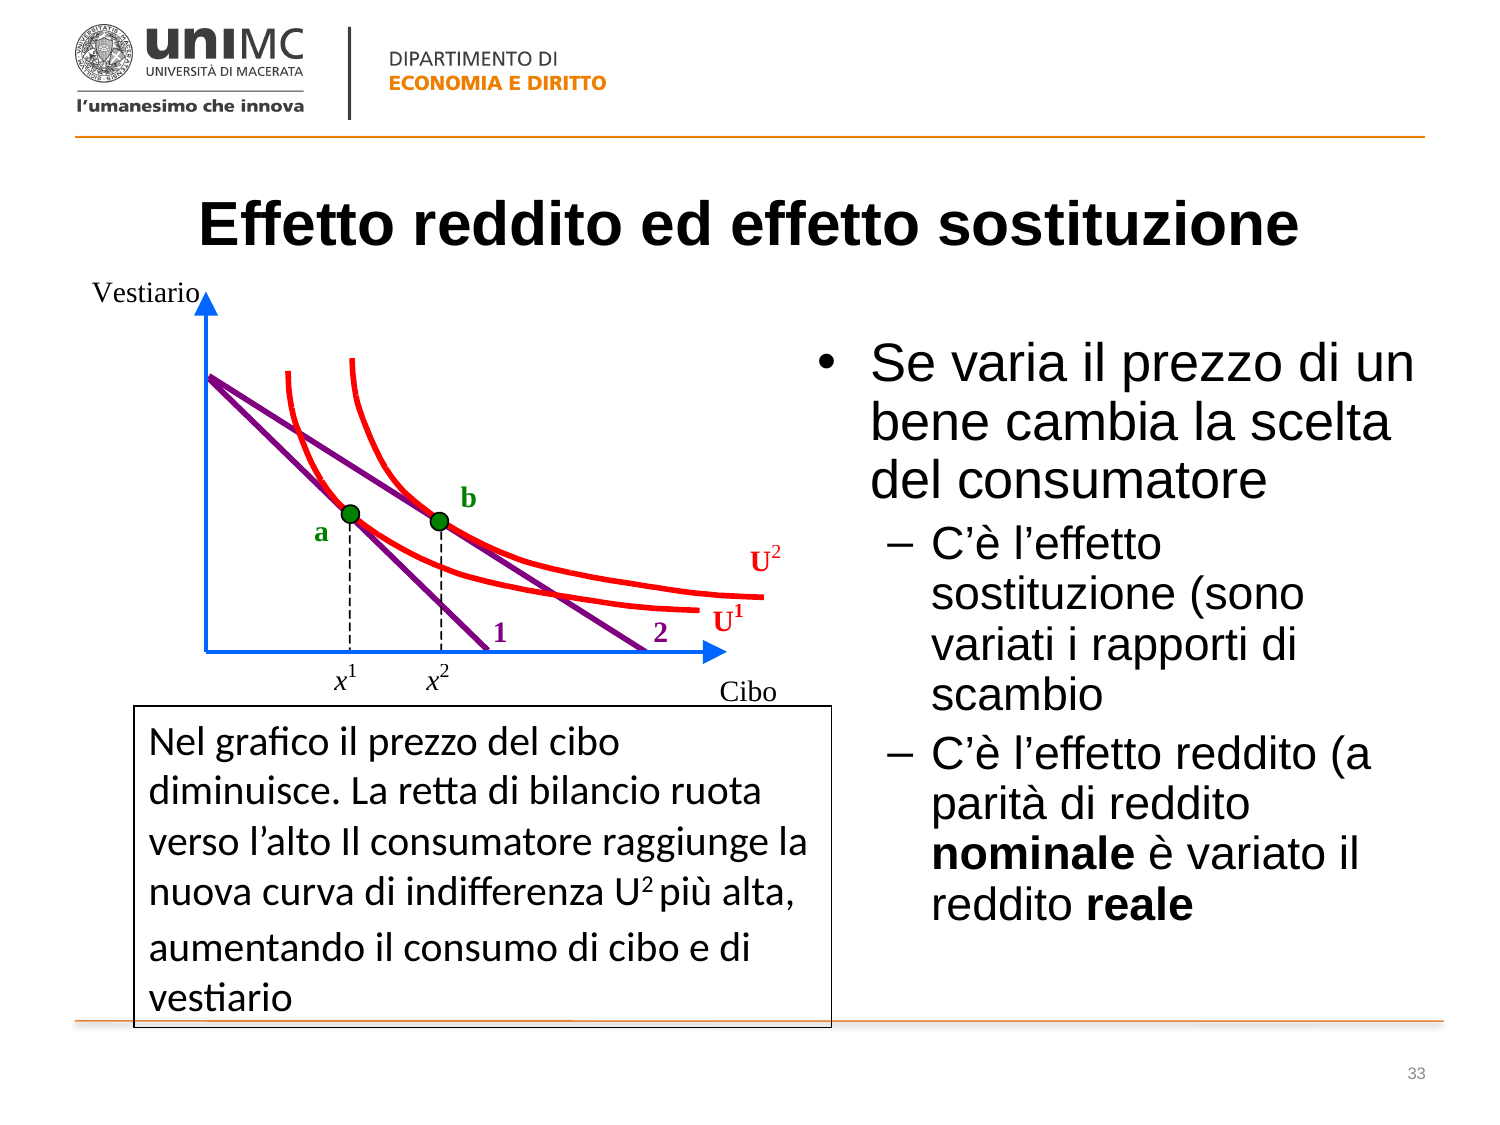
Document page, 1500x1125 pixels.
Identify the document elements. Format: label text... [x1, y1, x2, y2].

list Se varia il prezzo di un bene cambia la scelta del consumatore C’è l’effetto sostituzione (sono variati i rapporti di scambio C’è l’effetto reddito (a parità di reddito nominale è variato il reddito reale [831, 327, 1432, 1003]
text_box Nel grafico il prezzo del cibo diminuisce. La retta di bilancio ruota verso l’alto Il consumatore raggiunge la nuova curva di indifferenza U2 più alta, aumentando il consumo di cibo e di vestiario [133, 705, 832, 1028]
slide_number 33 [1091, 1042, 1442, 1103]
title Effetto reddito ed effetto sostituzione [74, 174, 1425, 266]
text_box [74, 265, 826, 736]
picture [75, 24, 1425, 138]
